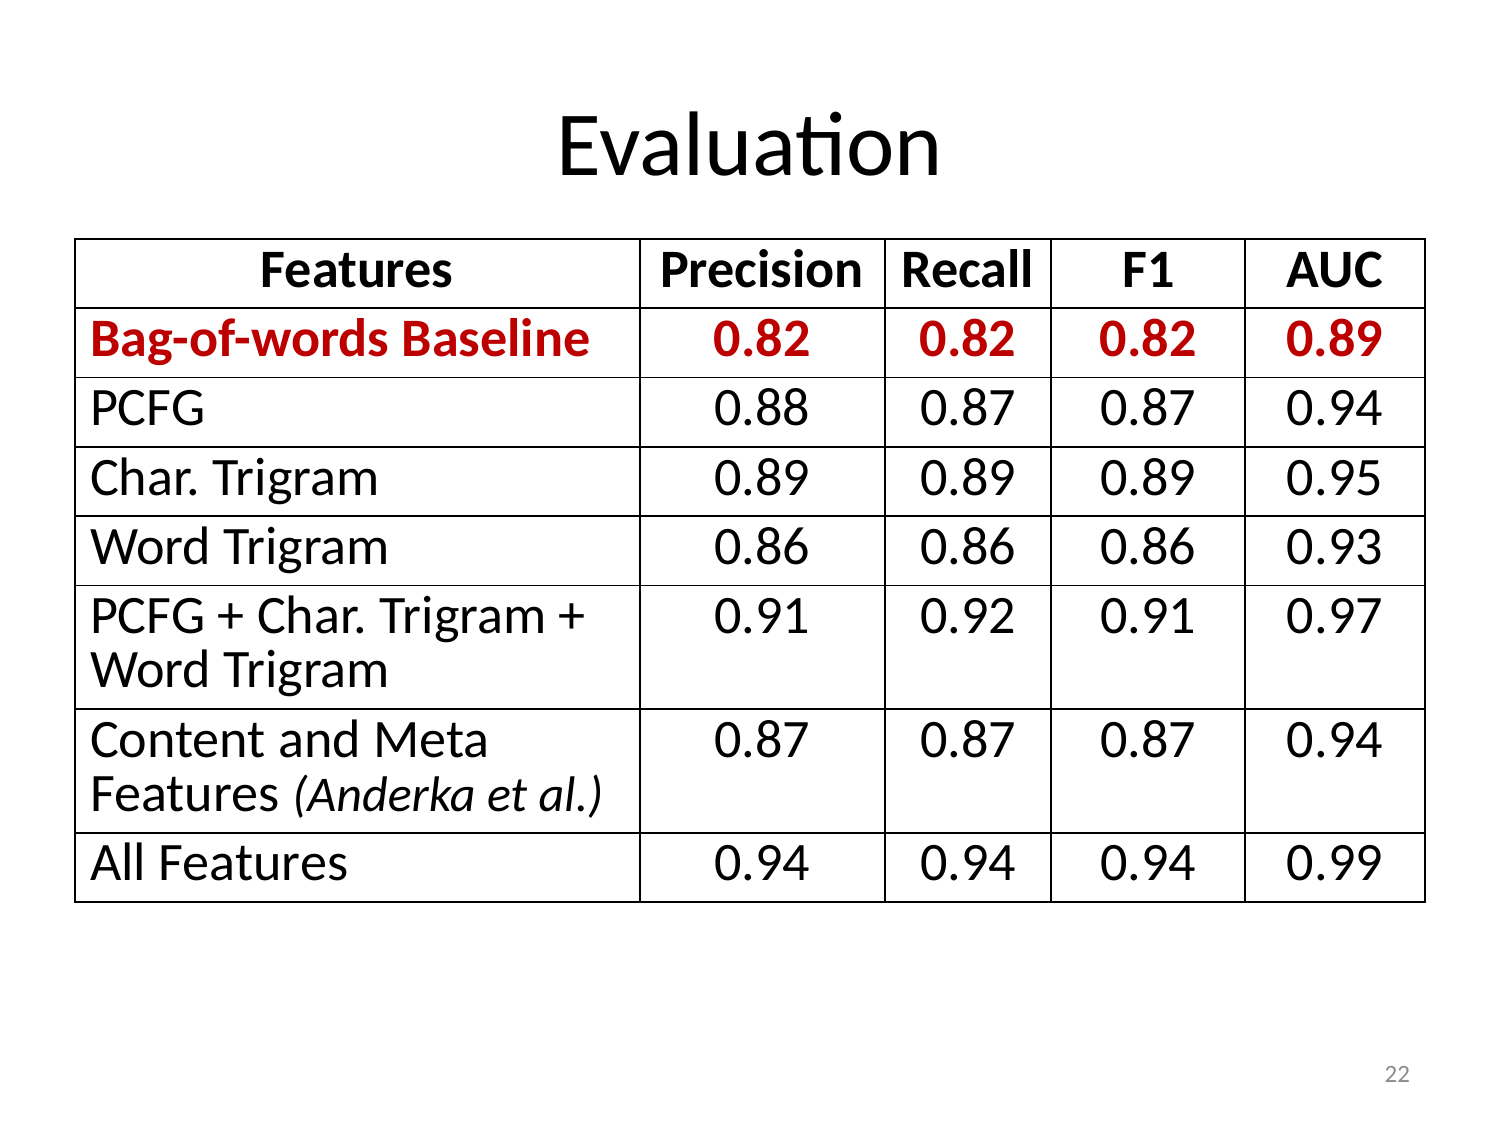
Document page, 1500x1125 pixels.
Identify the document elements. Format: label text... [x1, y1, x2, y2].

table_cell 0.89 [641, 448, 884, 515]
table_header F1 [1052, 240, 1244, 307]
table_cell All Features [76, 834, 639, 901]
table_cell Content and Meta Features (Anderka et al.) [76, 710, 639, 832]
table_cell 0.94 [1246, 710, 1424, 832]
table_cell 0.82 [641, 309, 884, 377]
table_cell Char. Trigram [76, 448, 639, 515]
table_cell 0.87 [886, 710, 1050, 832]
table_cell 0.89 [1052, 448, 1244, 515]
table_cell 0.91 [1052, 586, 1244, 708]
table_cell Bag-of-words Baseline [76, 309, 639, 377]
table_cell 0.99 [1246, 834, 1424, 901]
table_header Recall [886, 240, 1050, 307]
slide_number 22 [1074, 1042, 1425, 1103]
table_cell 0.94 [886, 834, 1050, 901]
table_cell 0.86 [641, 517, 884, 585]
table_header Features [76, 240, 639, 307]
table_cell Word Trigram [76, 517, 639, 585]
table_cell 0.91 [641, 586, 884, 708]
table_cell 0.92 [886, 586, 1050, 708]
table_cell 0.89 [886, 448, 1050, 515]
table_header AUC [1246, 240, 1424, 307]
table_cell 0.88 [641, 378, 884, 446]
table_cell 0.97 [1246, 586, 1424, 708]
title Evaluation [75, 45, 1425, 233]
table_cell 0.82 [886, 309, 1050, 377]
table_cell 0.95 [1246, 448, 1424, 515]
table_cell 0.82 [1052, 309, 1244, 377]
table_cell PCFG + Char. Trigram + Word Trigram [76, 586, 639, 708]
table_cell 0.94 [641, 834, 884, 901]
table_cell 0.94 [1246, 378, 1424, 446]
table_header Precision [641, 240, 884, 307]
table_cell 0.86 [1052, 517, 1244, 585]
table_cell 0.89 [1246, 309, 1424, 377]
table_cell 0.87 [1052, 710, 1244, 832]
table_cell 0.86 [886, 517, 1050, 585]
table_cell 0.94 [1052, 834, 1244, 901]
table_cell 0.87 [641, 710, 884, 832]
table_cell 0.87 [1052, 378, 1244, 446]
table_cell 0.93 [1246, 517, 1424, 585]
table_cell 0.87 [886, 378, 1050, 446]
table_cell PCFG [76, 378, 639, 446]
